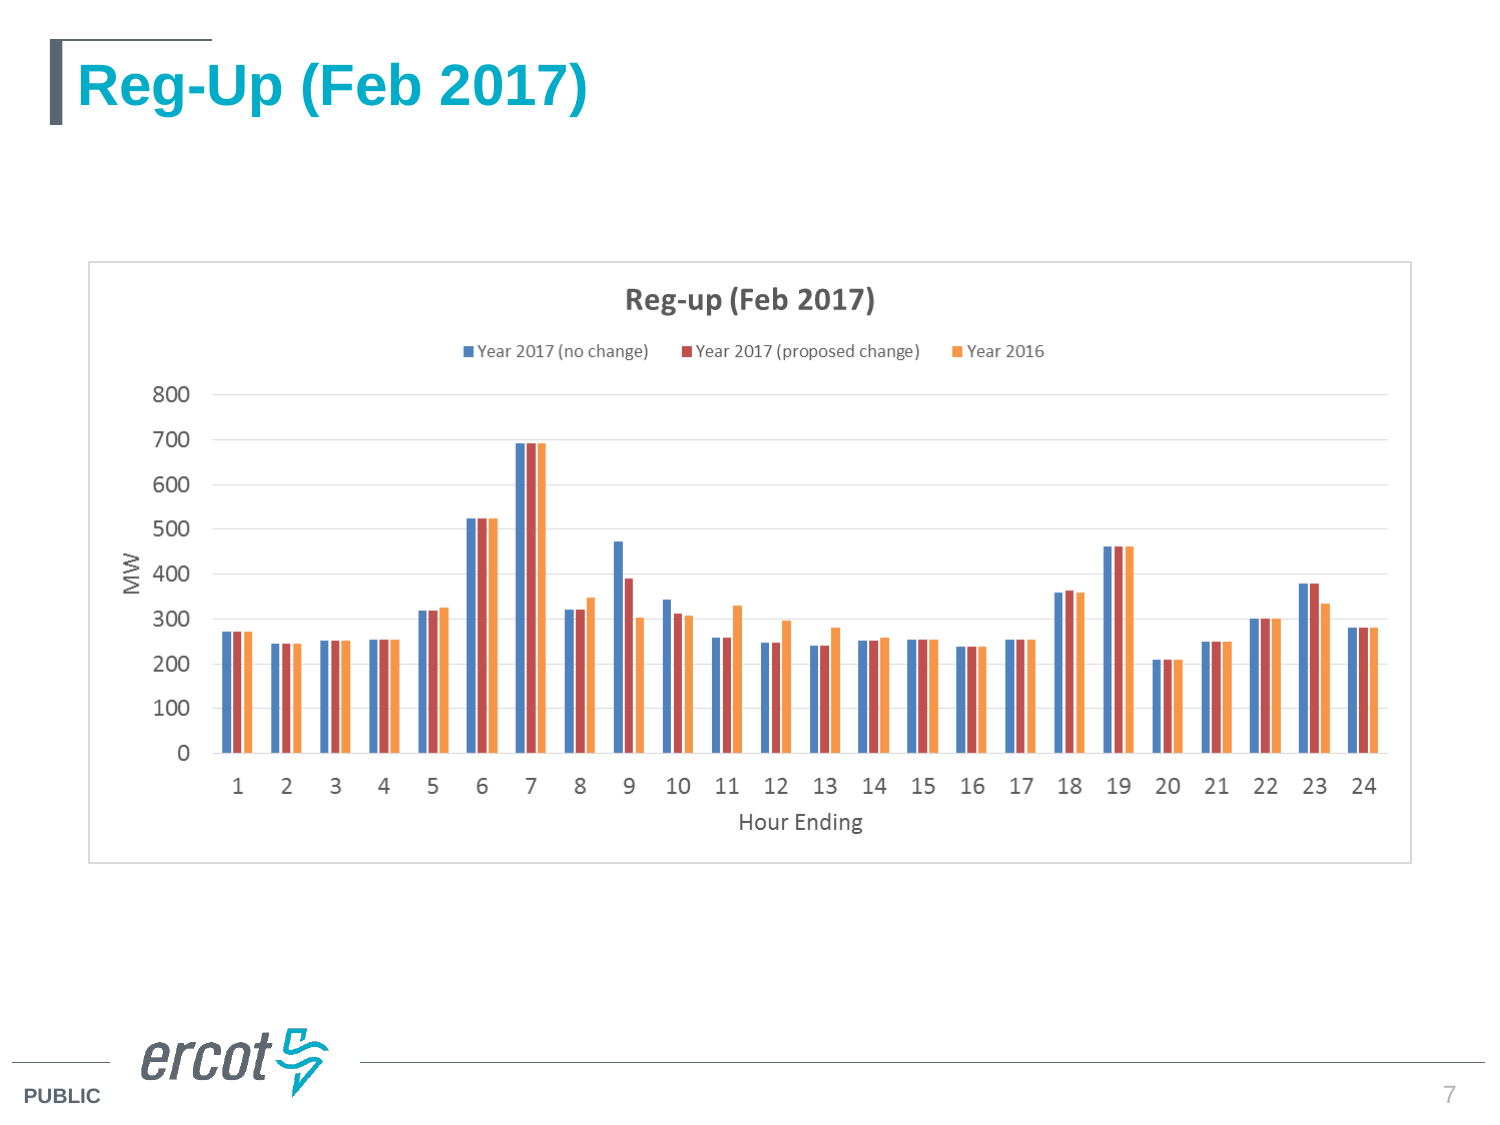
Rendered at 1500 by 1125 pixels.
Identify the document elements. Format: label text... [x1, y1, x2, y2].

picture [88, 261, 1412, 864]
title Reg-Up (Feb 2017) [62, 39, 1450, 228]
slide_number 7 [1412, 1076, 1488, 1112]
picture [137, 1024, 332, 1100]
